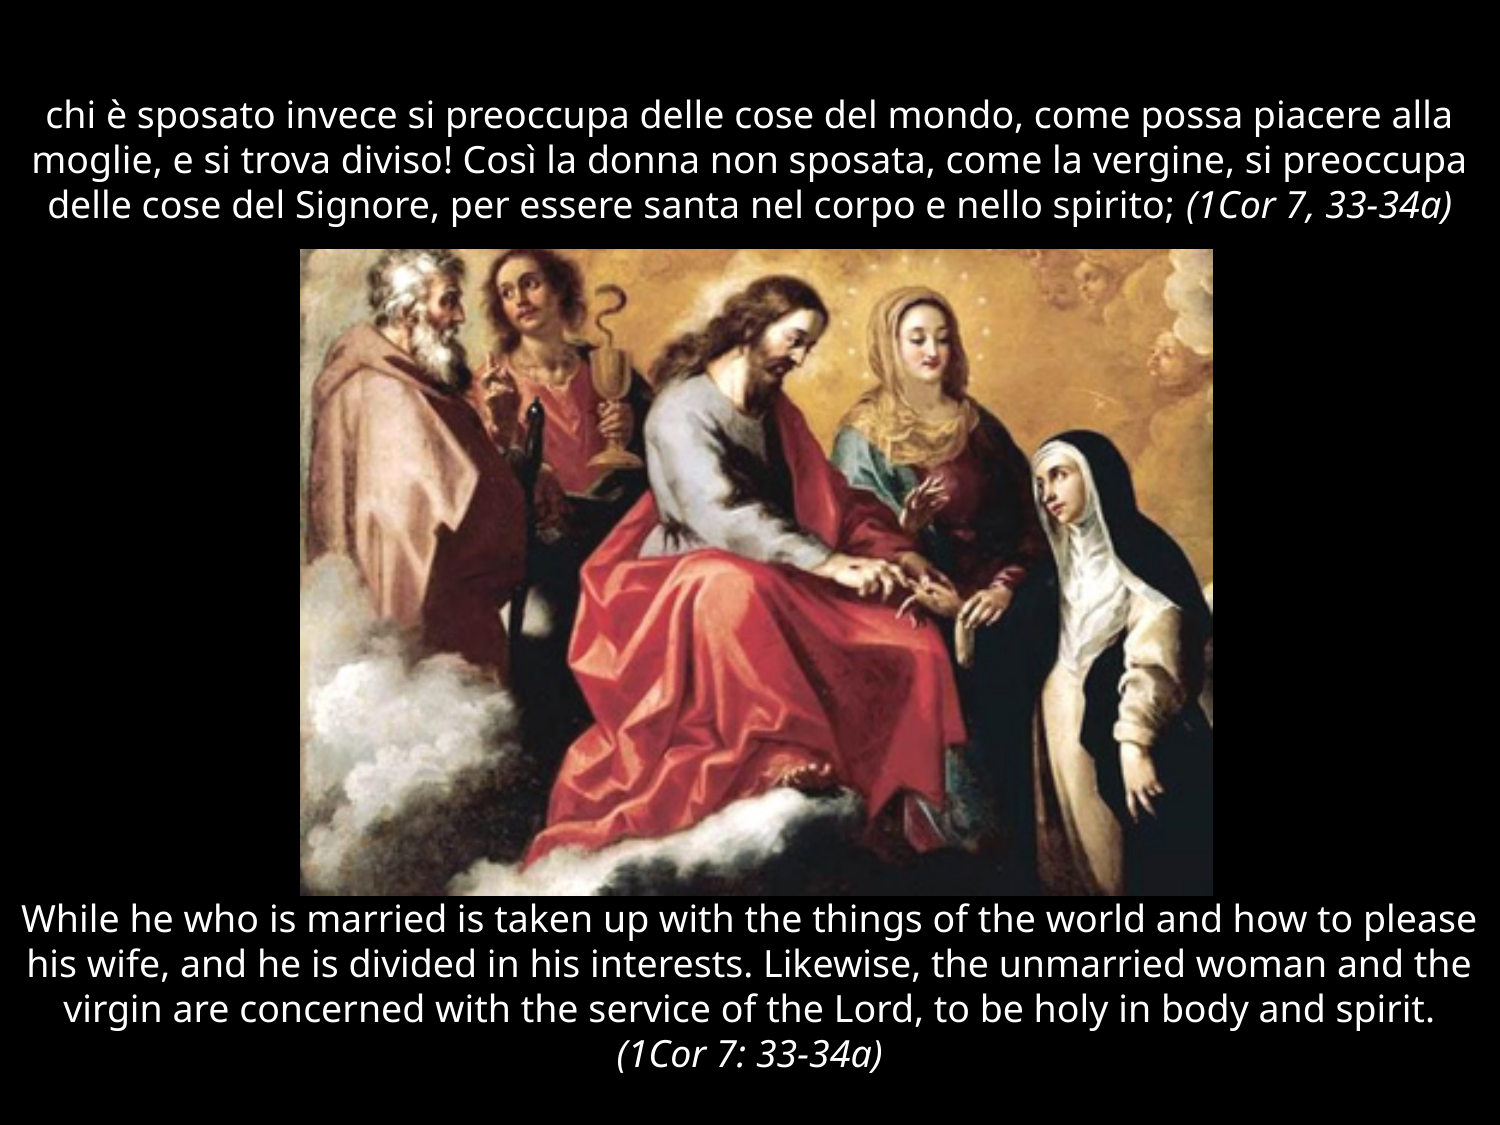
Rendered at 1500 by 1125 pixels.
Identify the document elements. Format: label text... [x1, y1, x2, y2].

text_box While he who is married is taken up with the things of the world and how to please his wife, and he is divided in his interests. Likewise, the unmarried woman and the virgin are concerned with the service of the Lord, to be holy in body and spirit. (1Cor 7: 33-34a) [0, 887, 1500, 1083]
picture [299, 249, 1213, 897]
title chi è sposato invece si preoccupa delle cose del mondo, come possa piacere alla moglie, e si trova diviso! Così la donna non sposata, come la vergine, si preoccupa delle cose del Signore, per essere santa nel corpo e nello spirito; (1Cor 7, 33-34a) [0, 112, 1500, 250]
